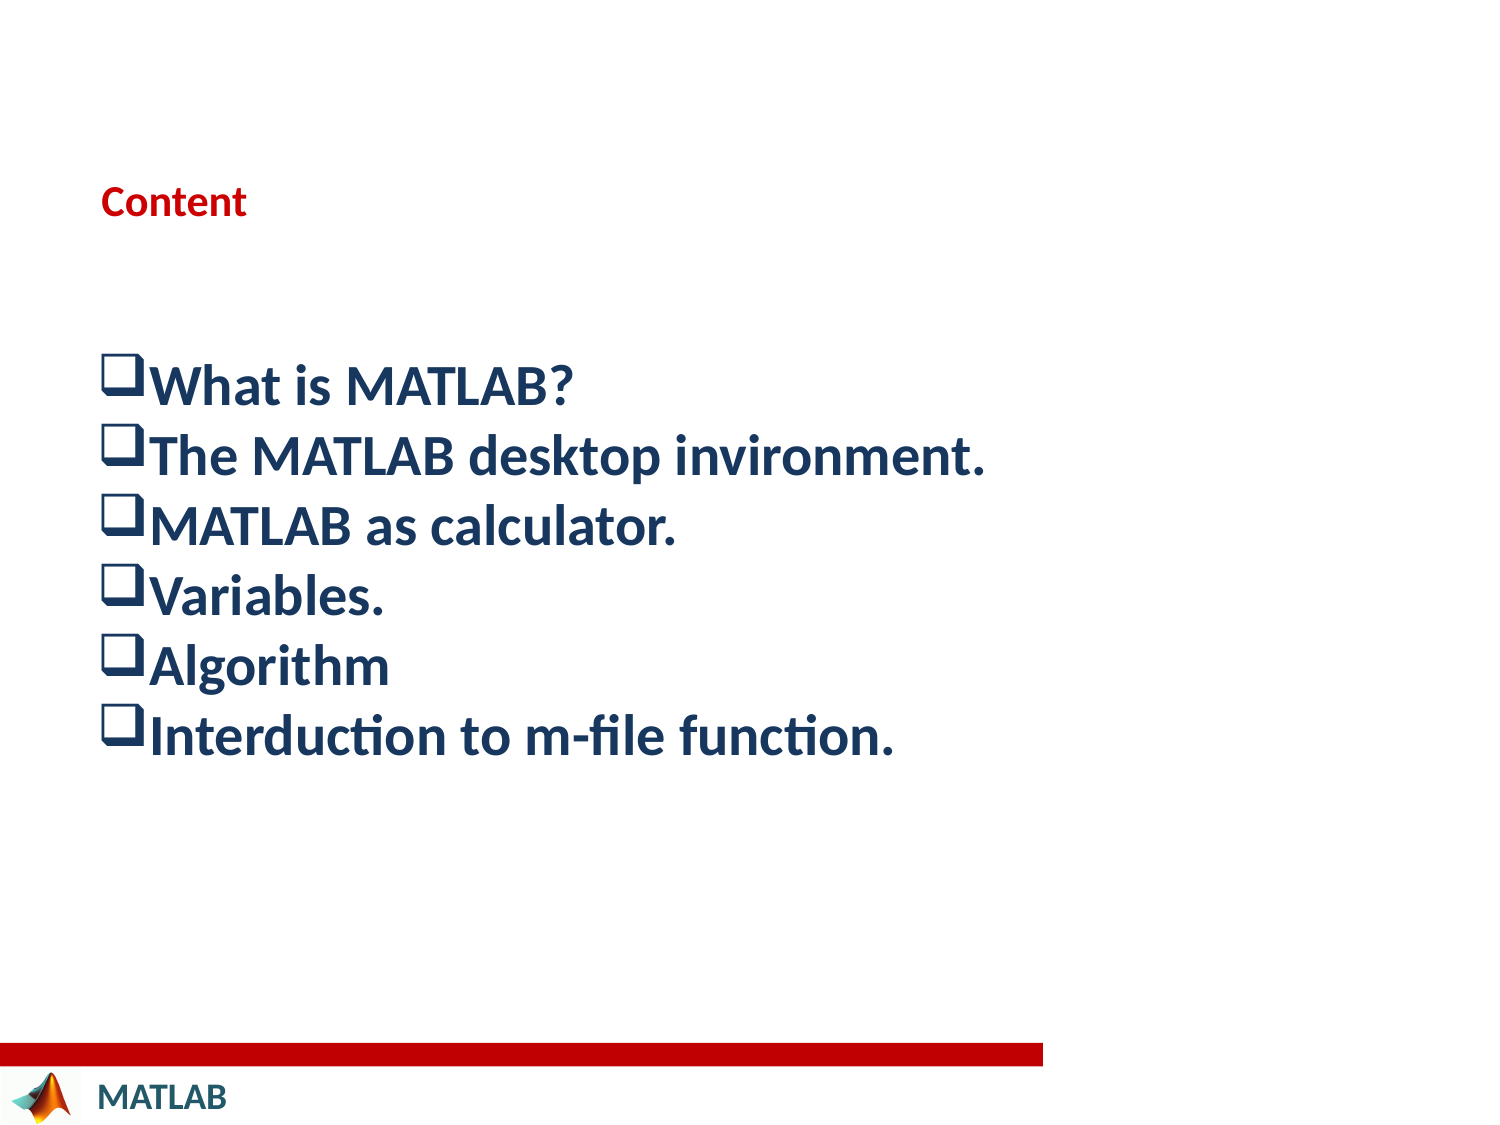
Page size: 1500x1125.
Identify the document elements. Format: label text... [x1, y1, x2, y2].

text_box MATLAB [82, 1064, 973, 1125]
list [0, 1066, 83, 1125]
text_box What is MATLAB? The MATLAB desktop invironment. MATLAB as calculator. Variables. Algorithm Interduction to m-file function. [82, 339, 1184, 890]
title Content [75, 164, 1425, 233]
footer [0, 1042, 1043, 1067]
